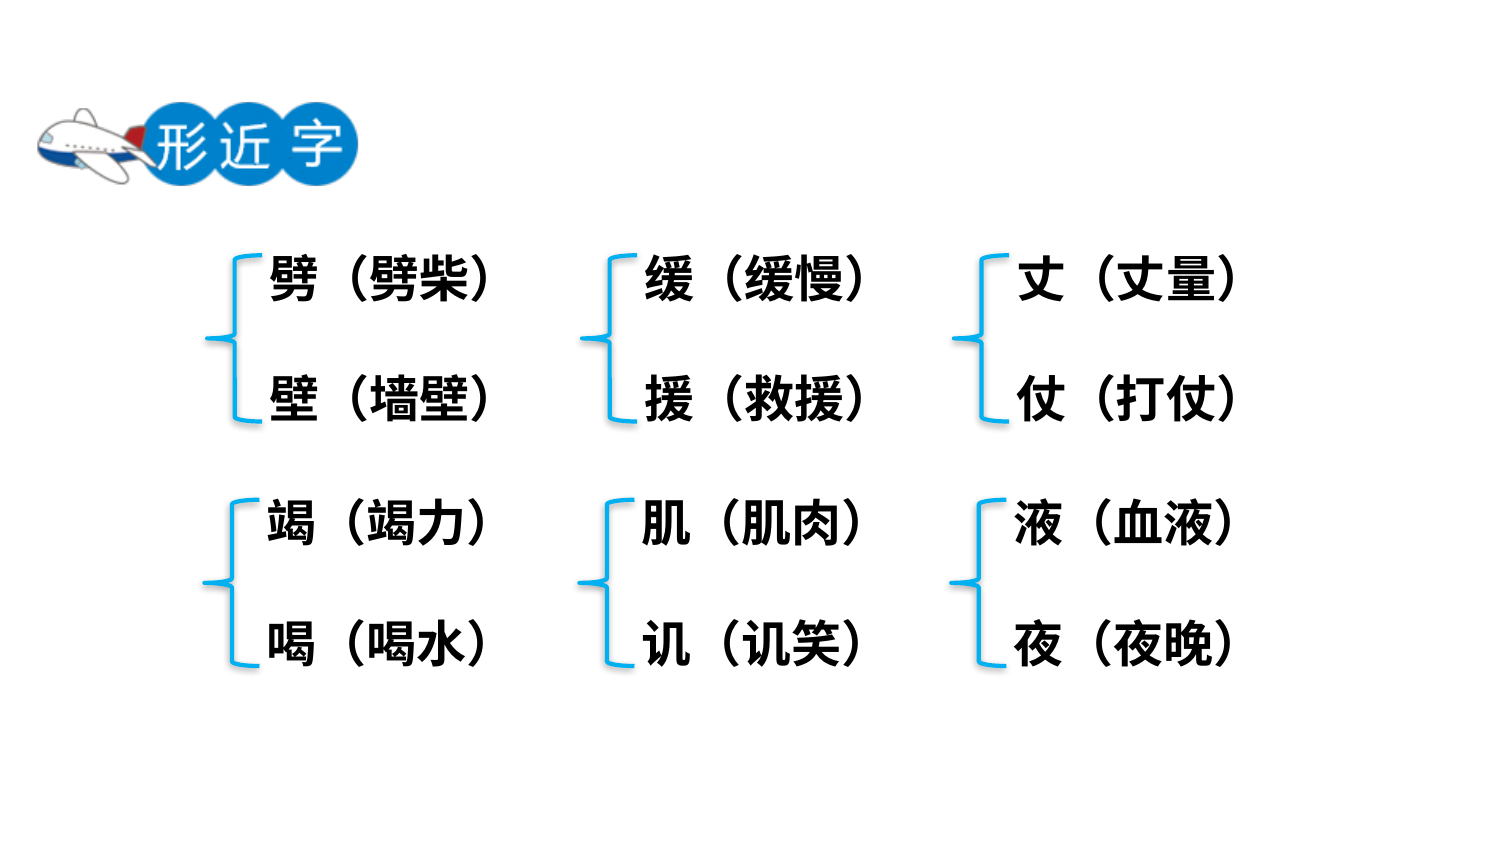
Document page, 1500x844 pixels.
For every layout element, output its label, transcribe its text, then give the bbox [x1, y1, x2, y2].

text_box 液（血液） [998, 484, 1287, 559]
text_box [579, 253, 638, 424]
text_box 壁（墙壁） [254, 360, 543, 435]
text_box 仗（打仗） [1001, 360, 1290, 435]
text_box 喝（喝水） [251, 604, 540, 680]
text_box 劈（劈柴） [254, 239, 543, 315]
text_box 夜（夜晚） [998, 604, 1306, 680]
text_box 肌（肌肉） [626, 484, 915, 559]
picture [5, 71, 388, 216]
text_box [951, 253, 1010, 424]
text_box 丈（丈量） [1001, 239, 1290, 315]
text_box [577, 497, 635, 668]
text_box 援（救援） [629, 360, 918, 435]
text_box [205, 253, 263, 424]
text_box [949, 497, 1007, 668]
text_box 缓（缓慢） [629, 239, 918, 315]
text_box 竭（竭力） [251, 484, 540, 559]
text_box 讥（讥笑） [626, 604, 915, 680]
text_box [202, 497, 260, 668]
